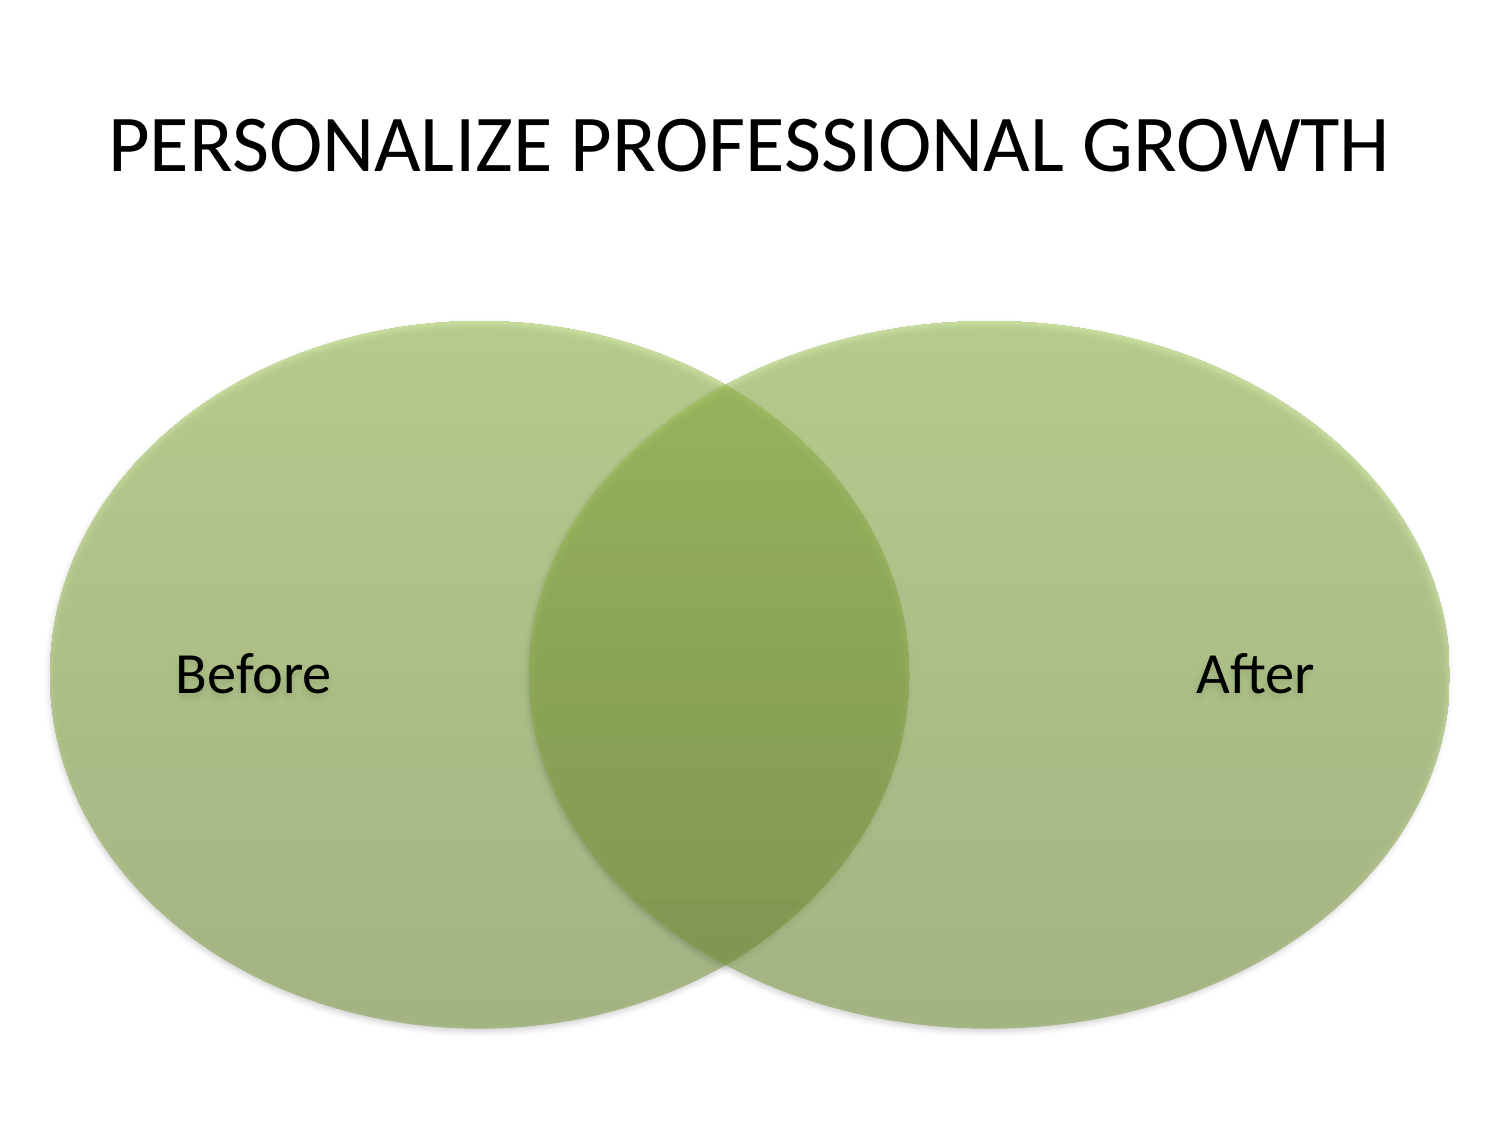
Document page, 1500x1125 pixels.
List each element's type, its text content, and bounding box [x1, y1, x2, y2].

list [112, 262, 1388, 1088]
title PERSONALIZE PROFESSIONAL GROWTH [75, 45, 1425, 233]
